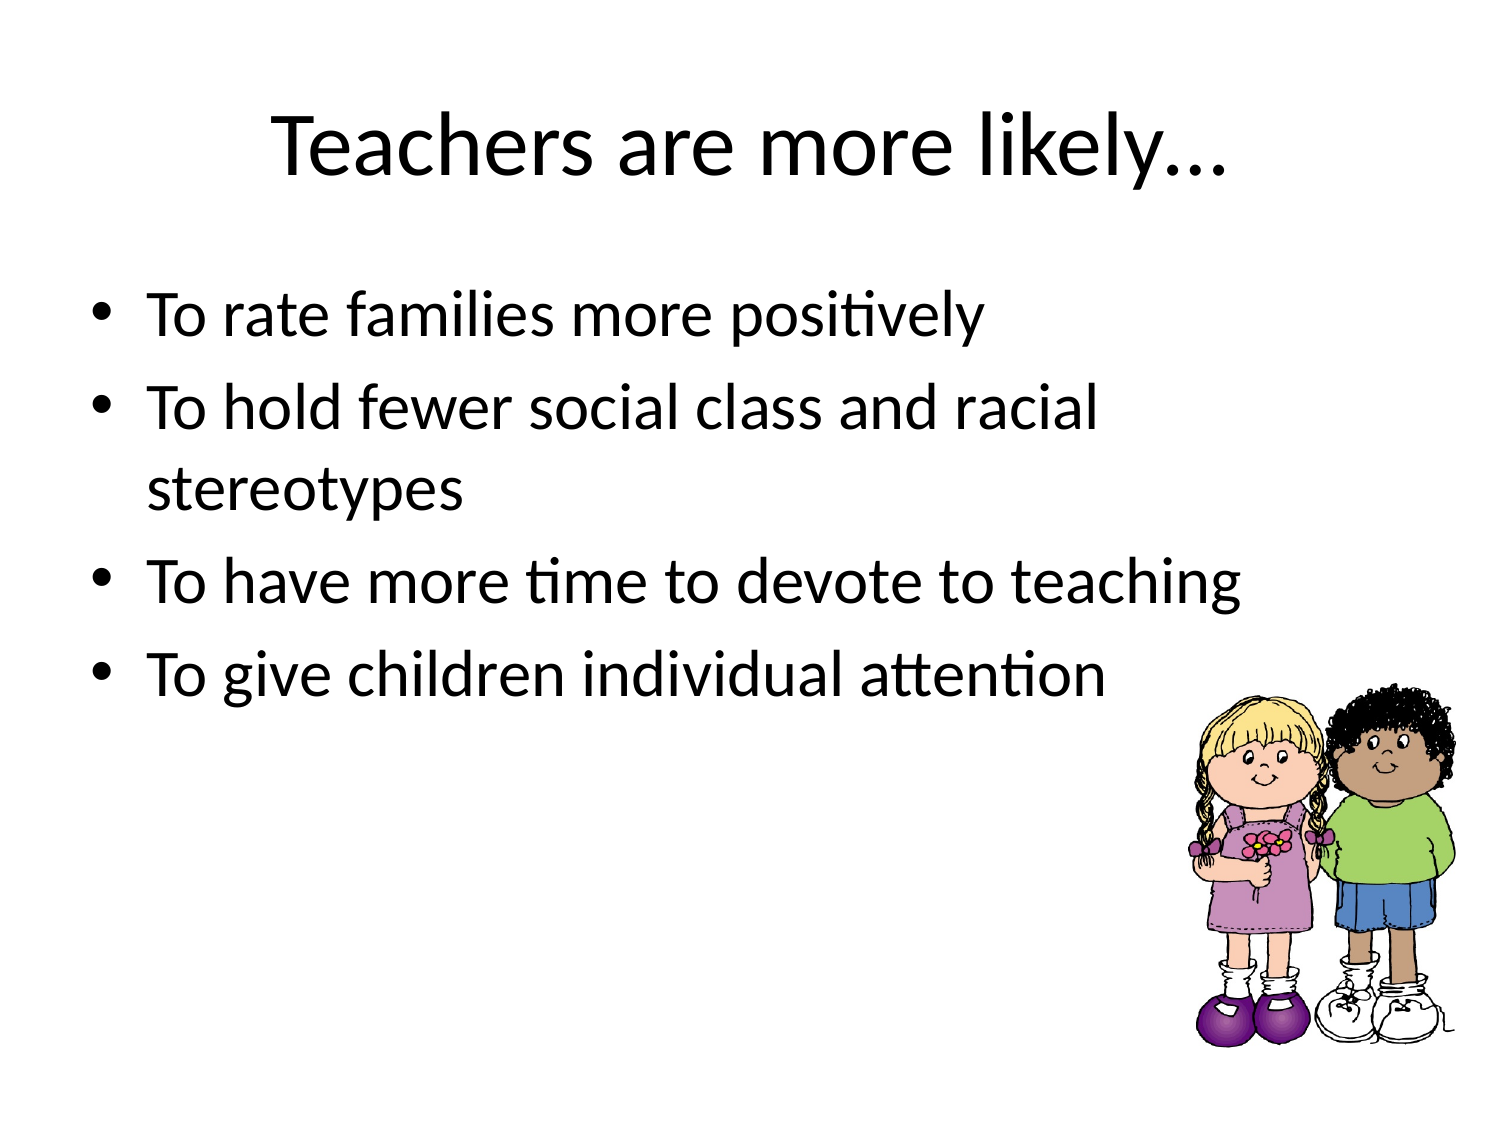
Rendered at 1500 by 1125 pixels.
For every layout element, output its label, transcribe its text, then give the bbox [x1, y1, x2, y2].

title Teachers are more likely… [75, 45, 1425, 233]
picture [990, 683, 1500, 1048]
list To rate families more positively To hold fewer social class and racial stereotypes To have more time to devote to teaching To give children individual attention [75, 262, 1425, 1005]
